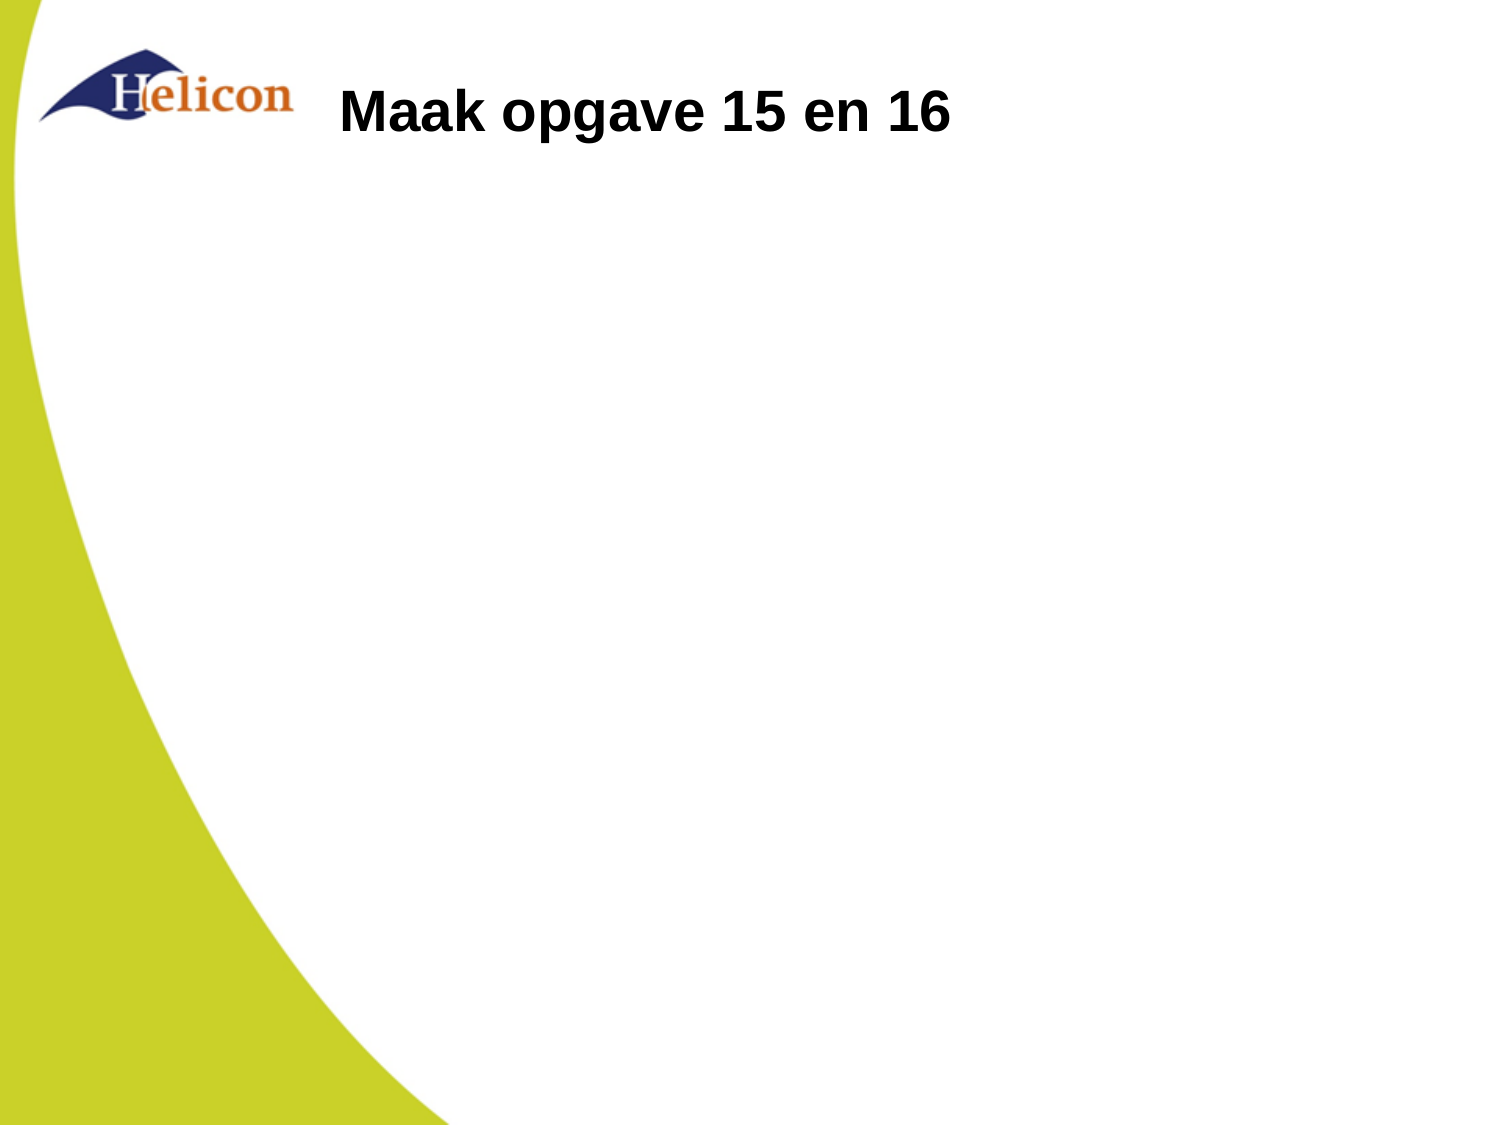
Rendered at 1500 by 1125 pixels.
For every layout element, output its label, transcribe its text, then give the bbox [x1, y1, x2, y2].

title Maak opgave 15 en 16 [324, 54, 1415, 161]
picture [0, 0, 1500, 1125]
